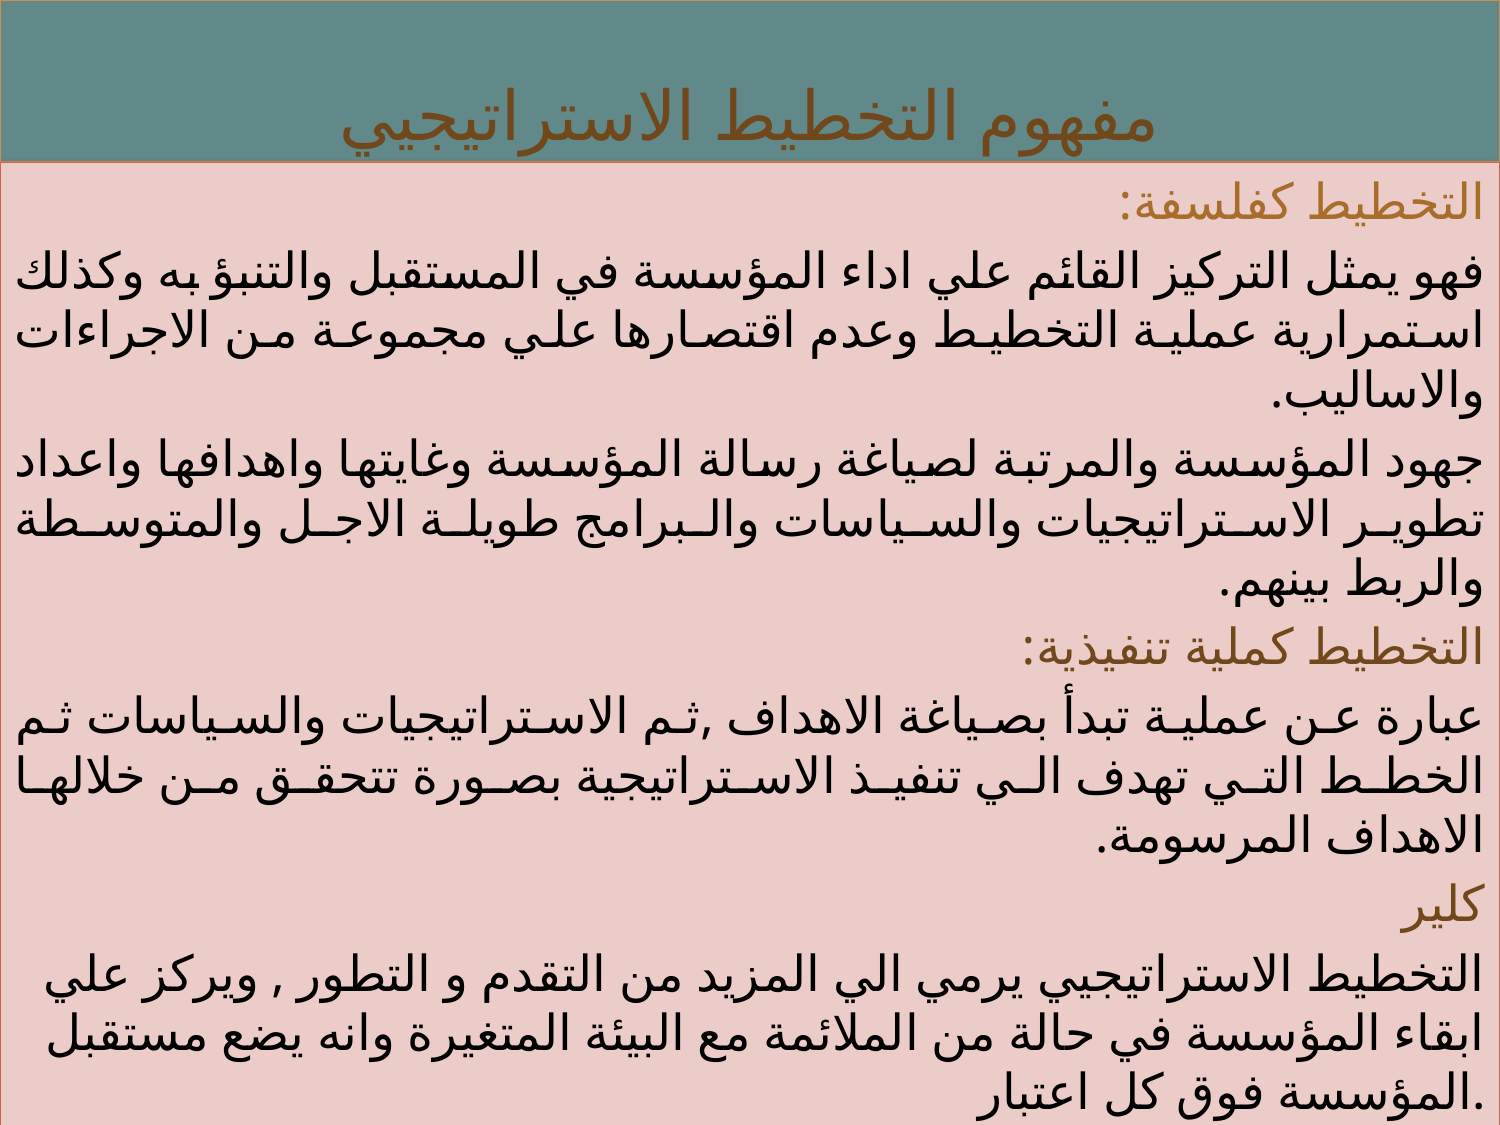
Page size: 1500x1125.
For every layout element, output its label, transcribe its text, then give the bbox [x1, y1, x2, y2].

list التخطيط كفلسفة: فهو يمثل التركيز القائم علي اداء المؤسسة في المستقبل والتنبؤ به وكذلك استمرارية عملية التخطيط وعدم اقتصارها علي مجموعة من الاجراءات والاساليب. جهود المؤسسة والمرتبة لصياغة رسالة المؤسسة وغايتها واهدافها واعداد تطوير الاستراتيجيات والسياسات والبرامج طويلة الاجل والمتوسطة والربط بينهم. التخطيط كملية تنفيذية: عبارة عن عملية تبدأ بصياغة الاهداف ,ثم الاستراتيجيات والسياسات ثم الخطط التي تهدف الي تنفيذ الاستراتيجية بصورة تتحقق من خلالها الاهداف المرسومة. كلير التخطيط الاستراتيجيي يرمي الي المزيد من التقدم و التطور , ويركز علي ابقاء المؤسسة في حالة من الملائمة مع البيئة المتغيرة وانه يضع مستقبل المؤسسة فوق كل اعتبار. [0, 162, 1500, 1125]
title مفهوم التخطيط الاستراتيجيي [0, 0, 1500, 162]
